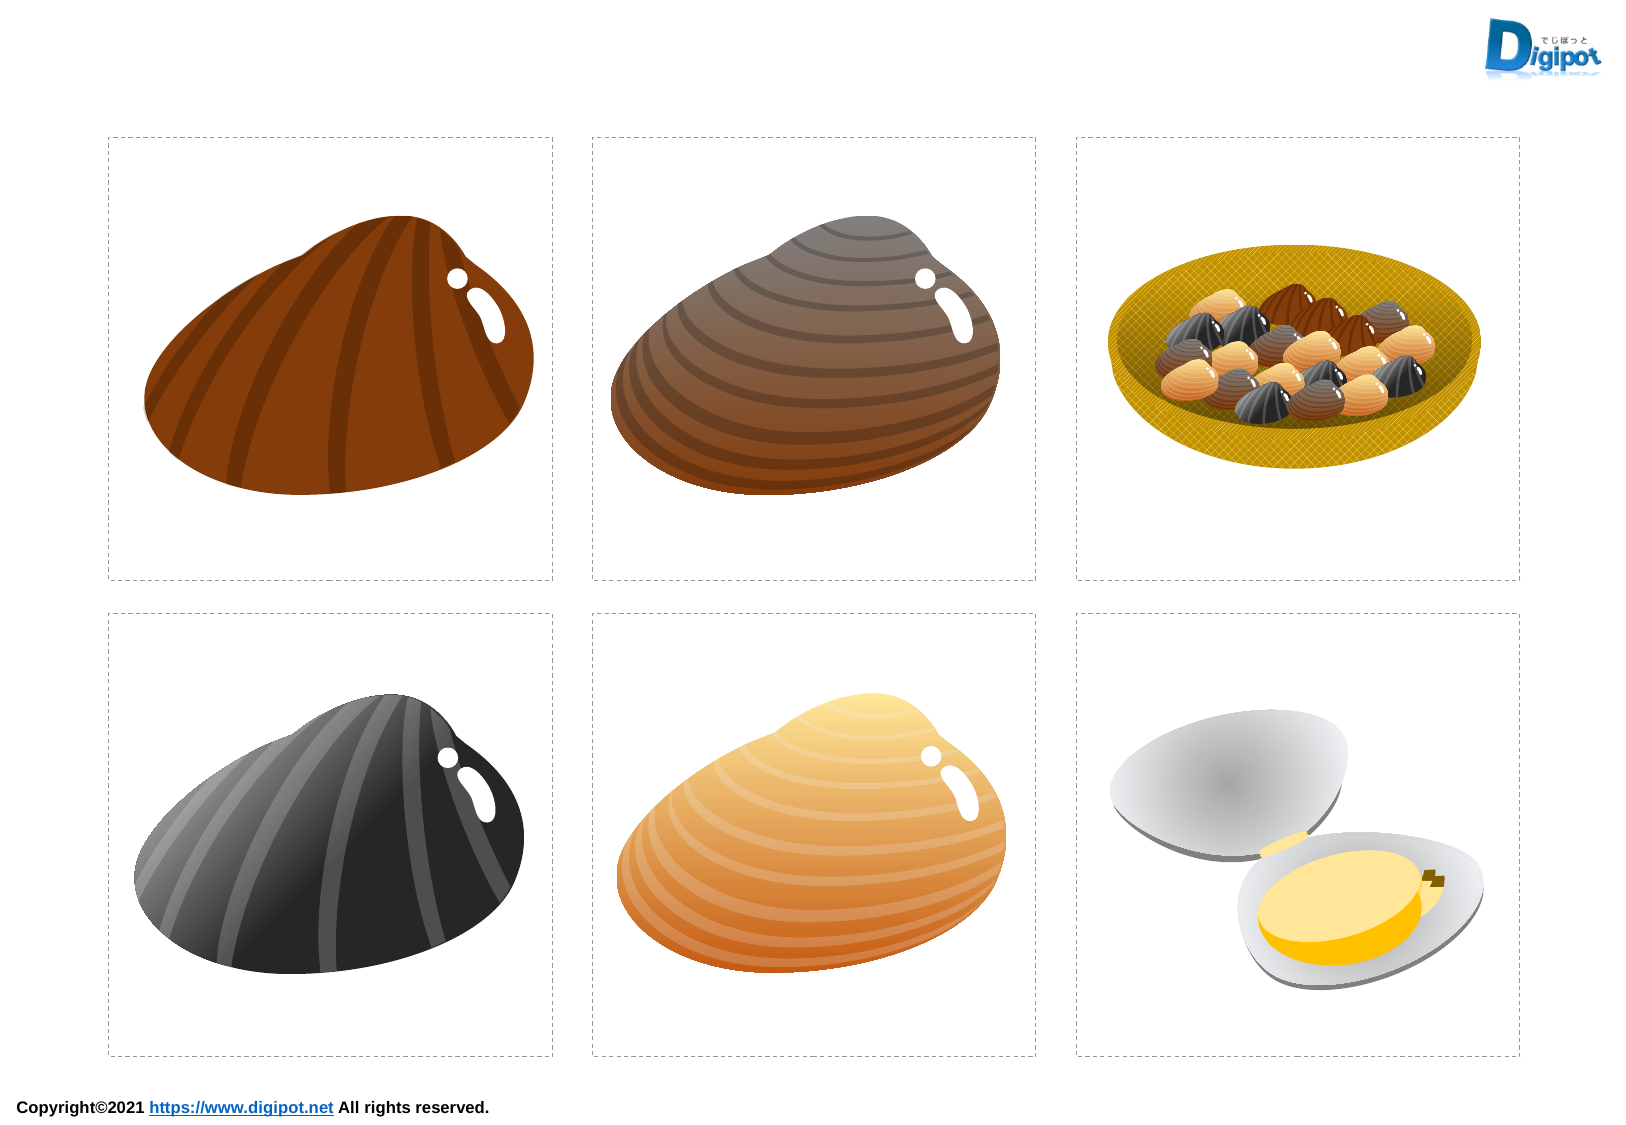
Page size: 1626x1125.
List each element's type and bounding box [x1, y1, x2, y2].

text_box [133, 694, 525, 975]
text_box [1110, 709, 1484, 991]
text_box [610, 215, 1001, 495]
picture [1485, 18, 1602, 82]
text_box [1107, 244, 1482, 469]
text_box [616, 693, 1007, 973]
text_box [143, 215, 534, 495]
